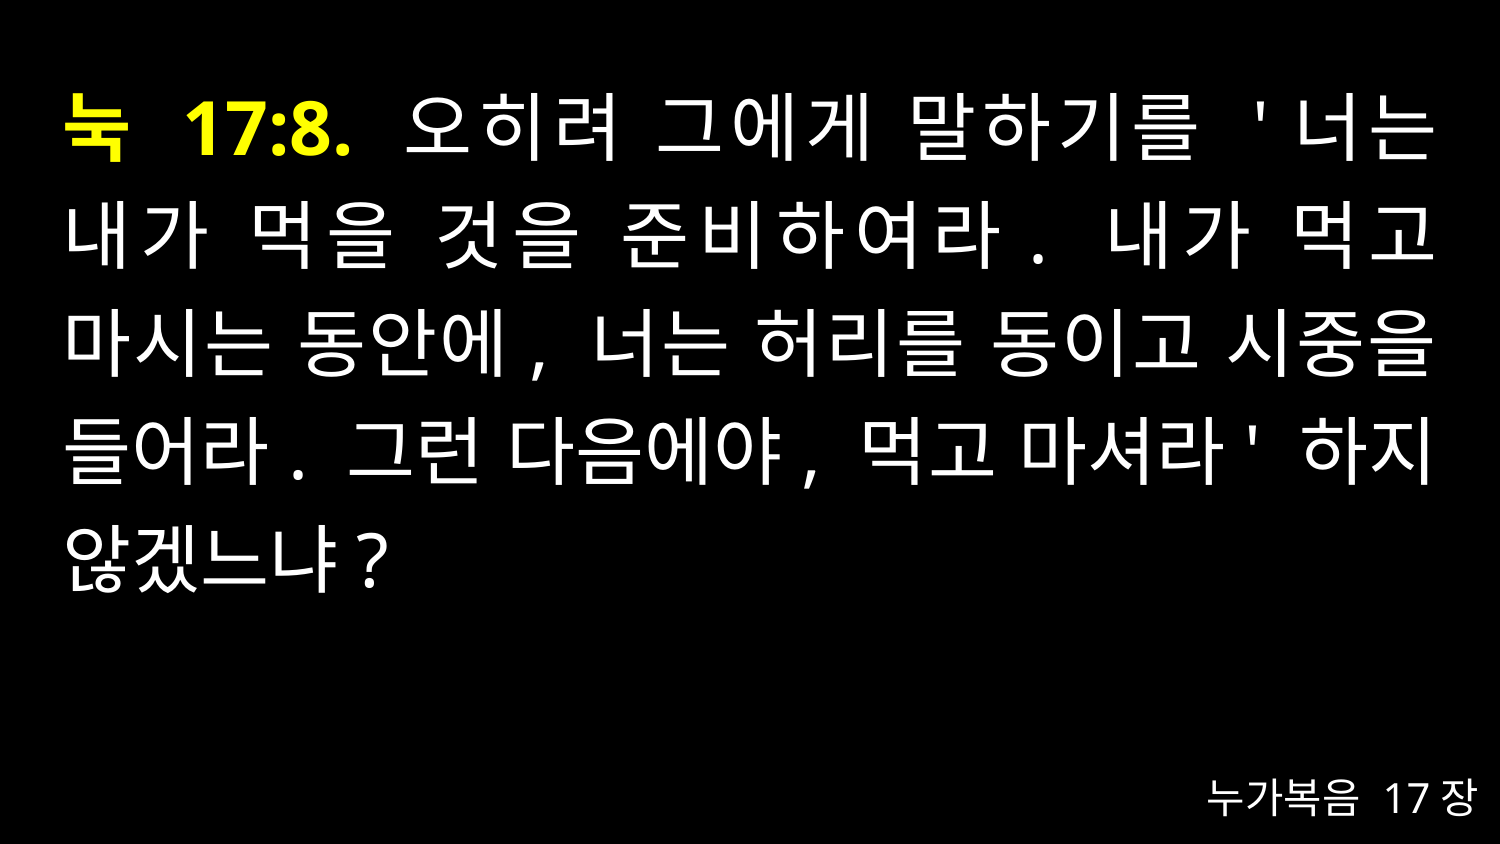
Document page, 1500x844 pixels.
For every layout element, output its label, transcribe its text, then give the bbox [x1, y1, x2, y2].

subtitle 누가복음 17장 [916, 770, 1500, 844]
title 눅 17:8. 오히려 그에게 말하기를 '너는 내가 먹을 것을 준비하여라. 내가 먹고 마시는 동안에, 너는 허리를 동이고 시중을 들어라. 그런 다음에야, 먹고 마셔라' 하지 않겠느냐? [0, 0, 1500, 844]
